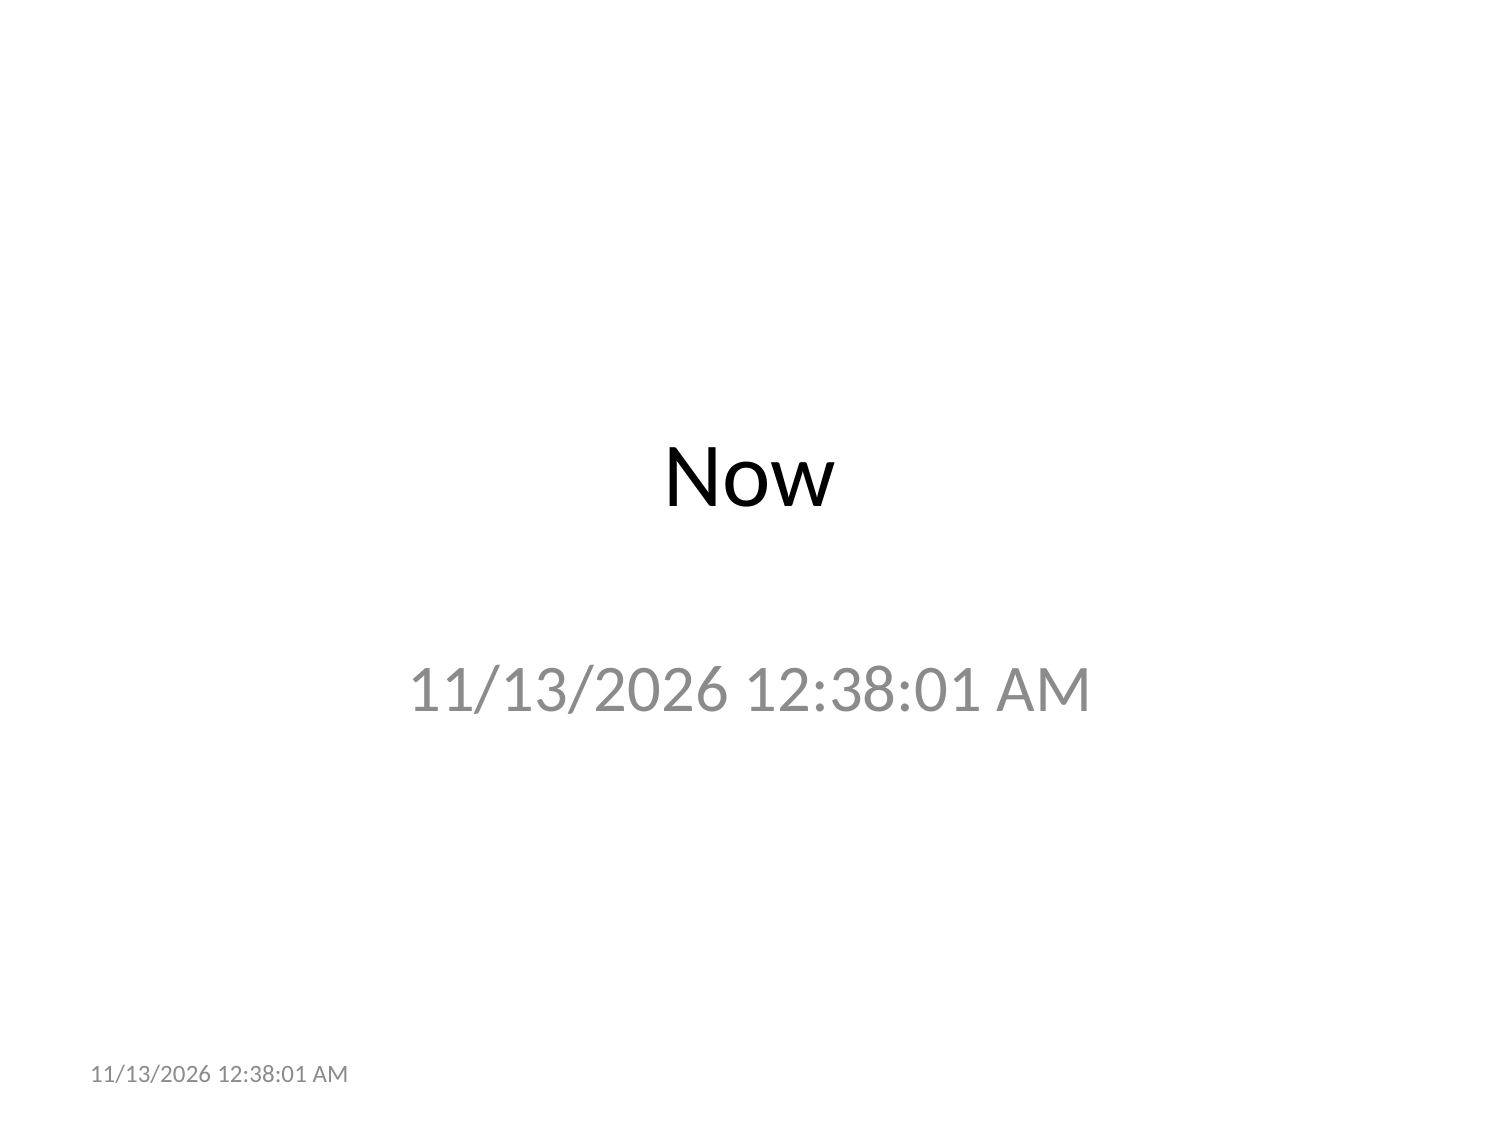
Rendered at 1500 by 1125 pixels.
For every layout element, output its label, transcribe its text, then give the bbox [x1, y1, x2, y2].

subtitle 2011-12-19 10:20:04 AM [225, 637, 1275, 925]
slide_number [75, 1042, 425, 1103]
title Now [112, 349, 1388, 591]
